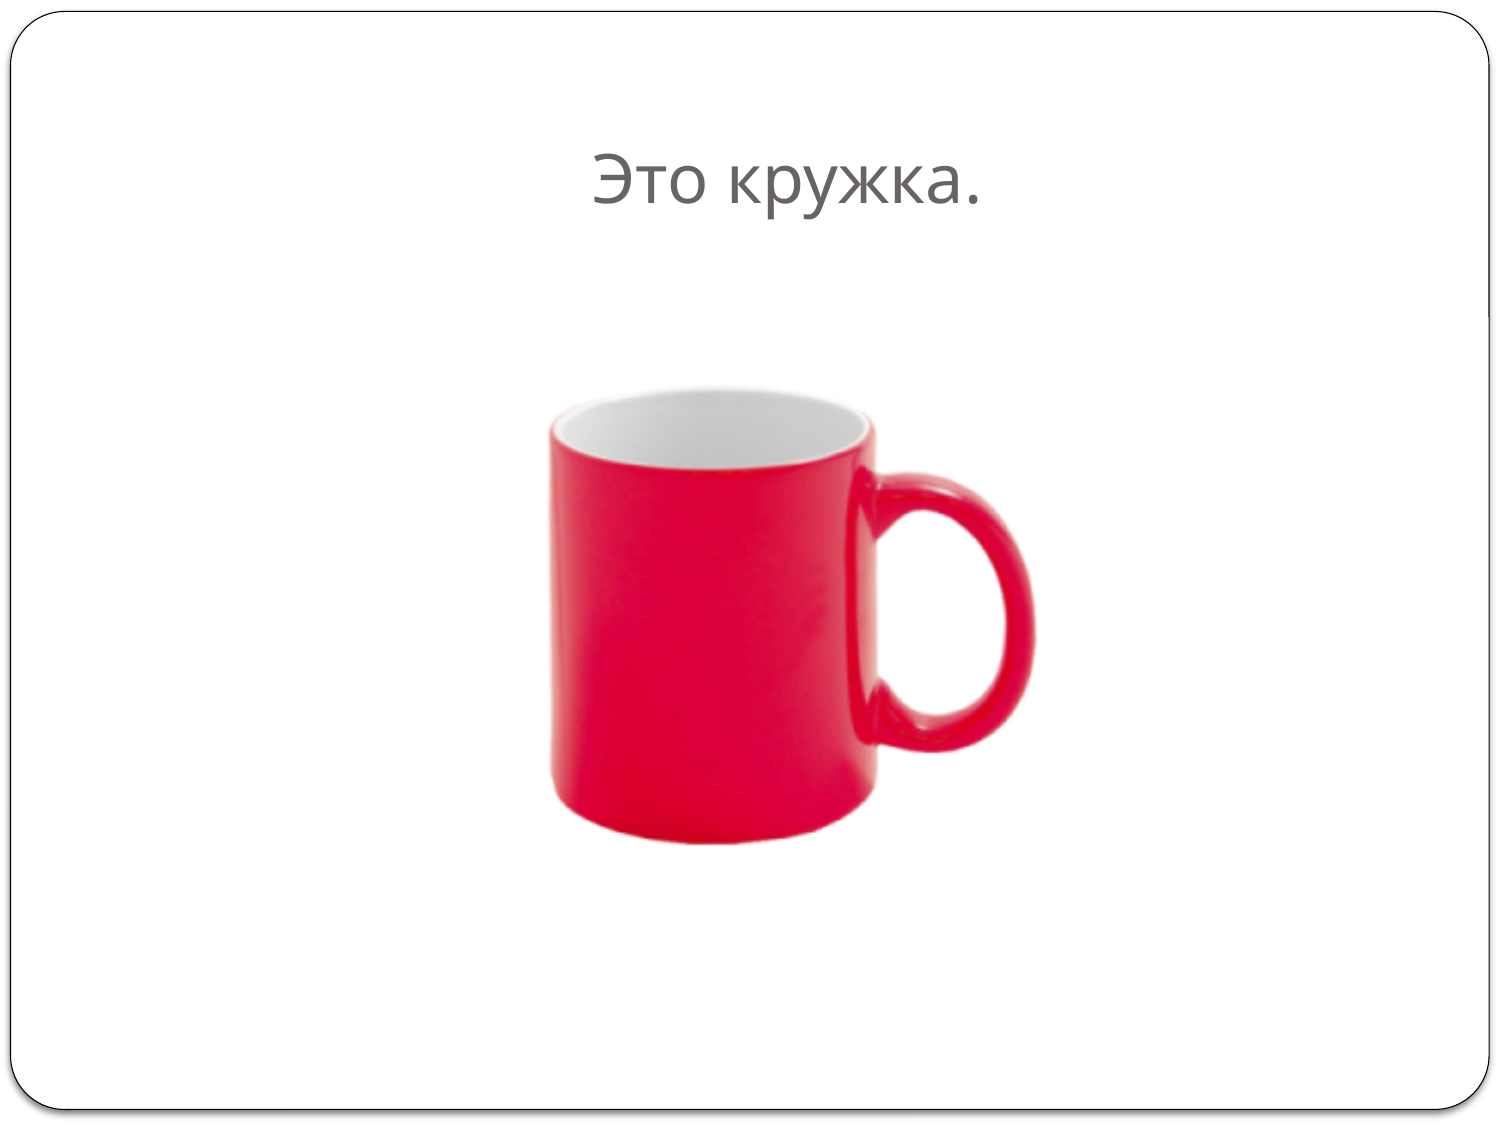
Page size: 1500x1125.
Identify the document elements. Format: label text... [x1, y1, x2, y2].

picture [437, 312, 1051, 926]
title Это кружка. [150, 45, 1425, 233]
